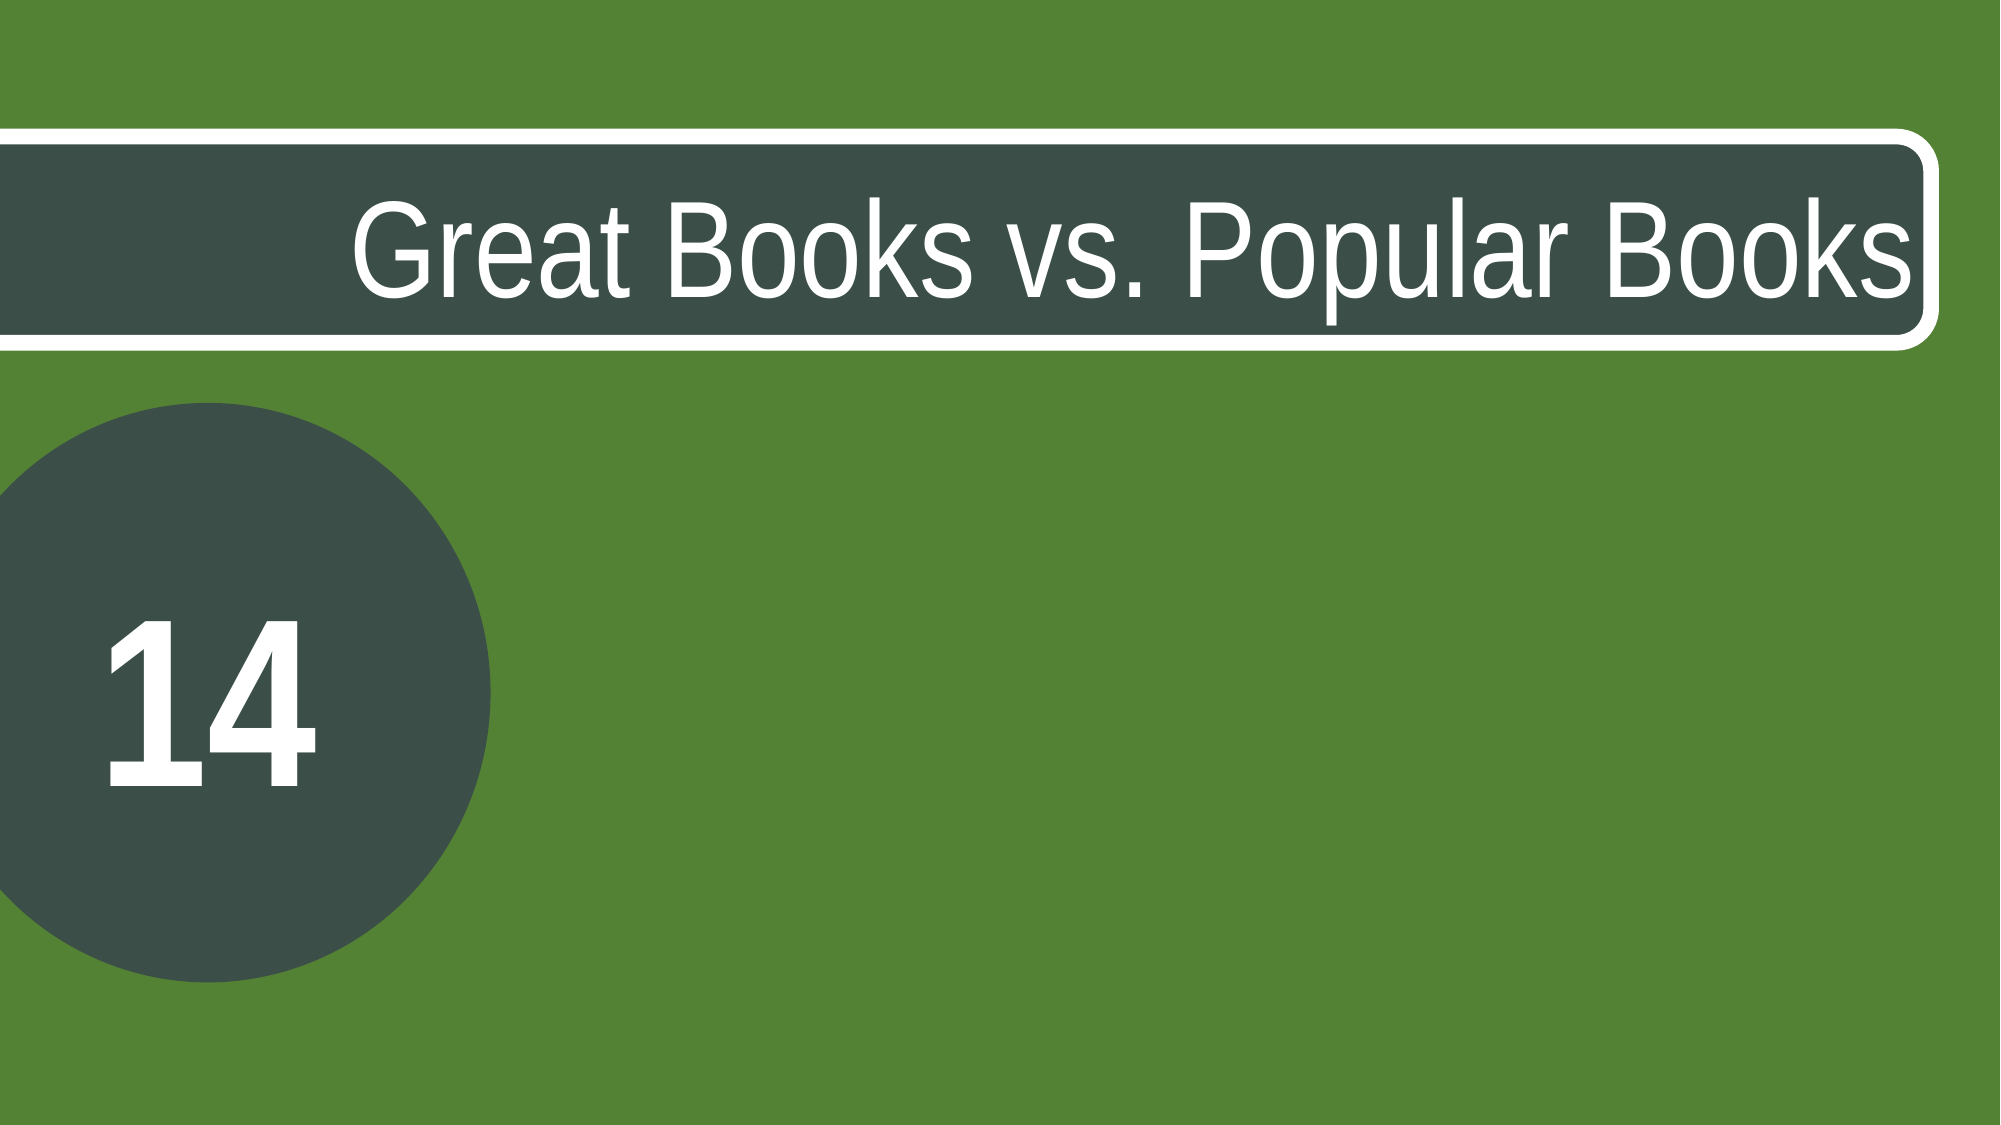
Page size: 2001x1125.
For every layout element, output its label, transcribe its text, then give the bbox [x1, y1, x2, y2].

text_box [0, 402, 491, 983]
text_box Great Books vs. Popular Books [162, 152, 1932, 332]
text_box [0, 135, 1927, 344]
